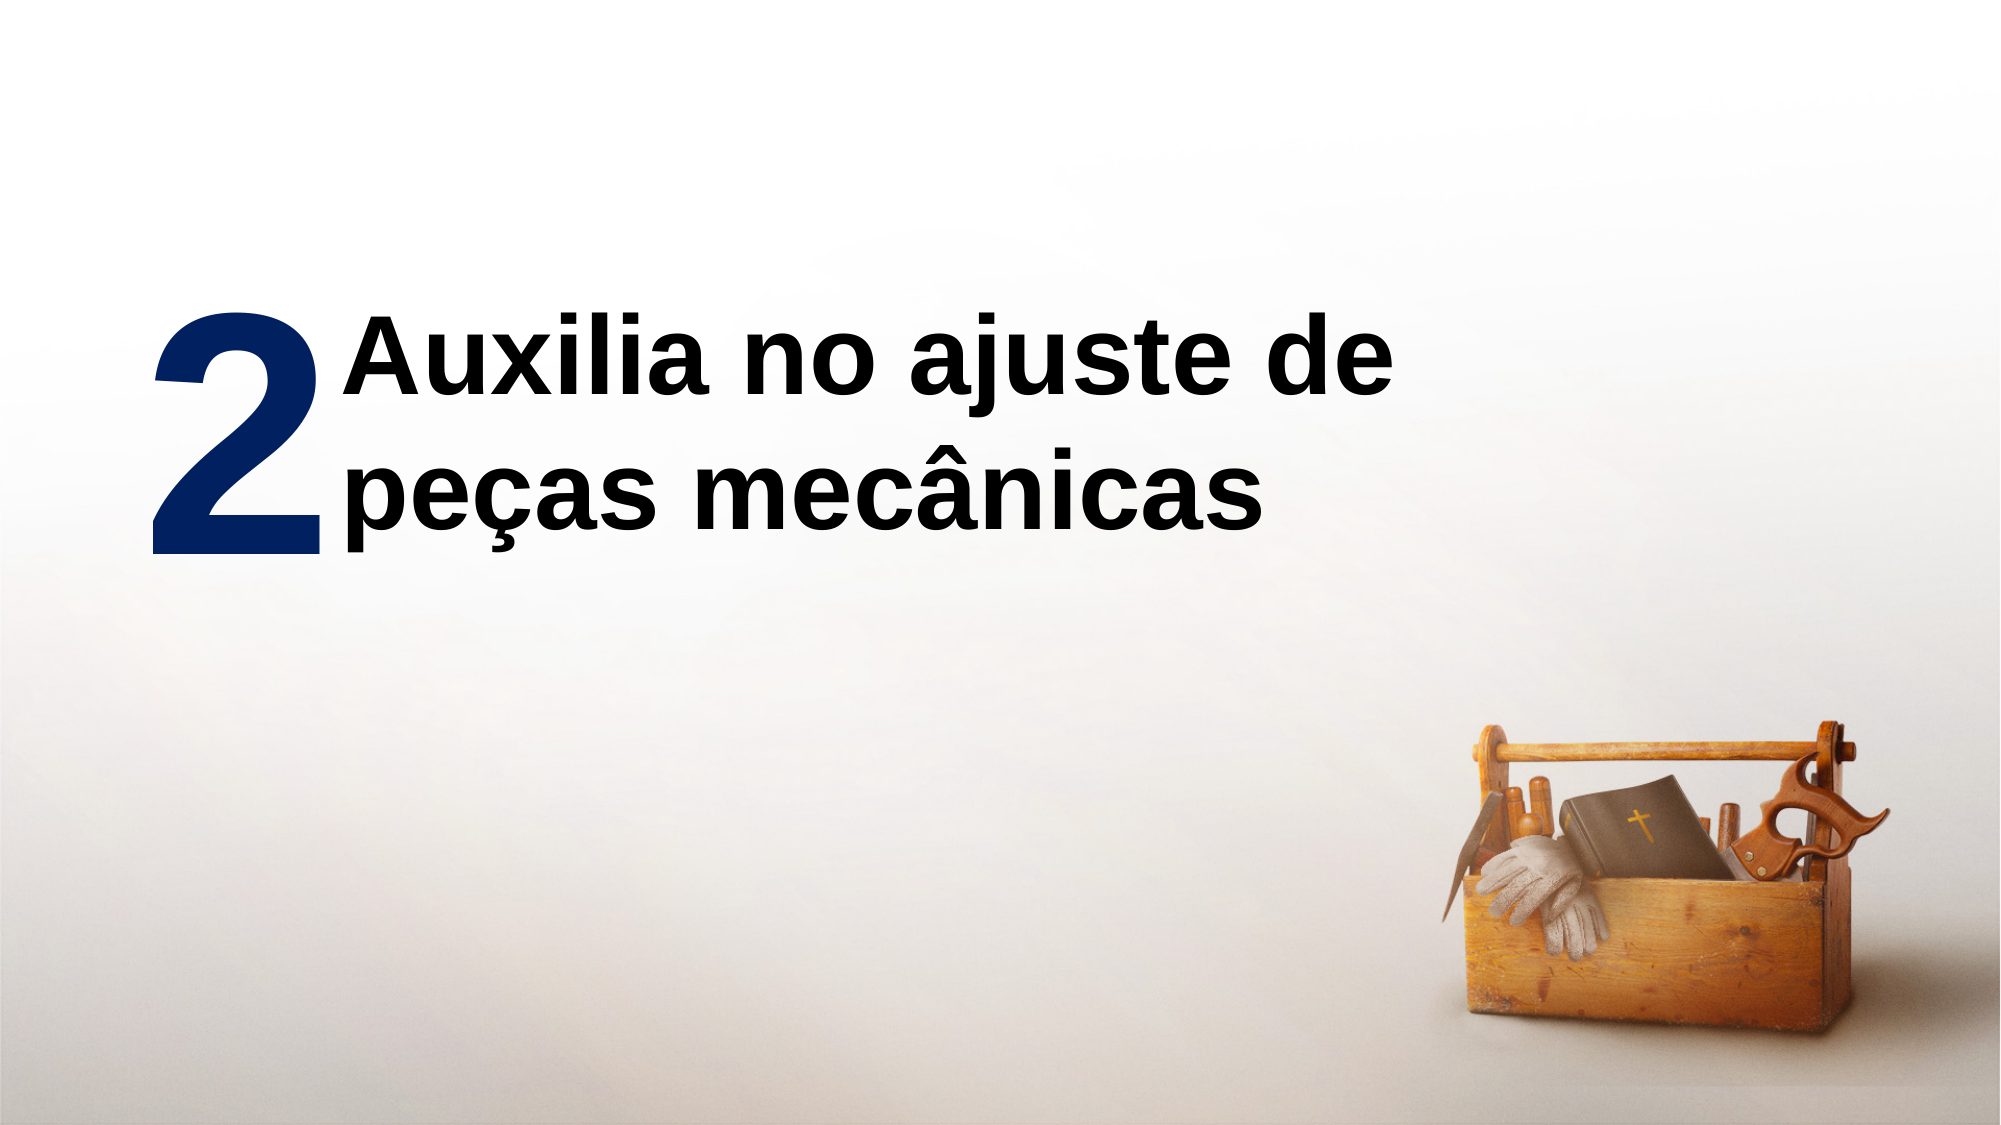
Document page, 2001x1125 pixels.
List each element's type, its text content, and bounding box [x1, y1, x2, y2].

picture [0, 0, 2001, 1125]
text_box 2 [126, 200, 343, 631]
text_box Auxilia no ajuste de peças mecânicas [343, 274, 1516, 560]
